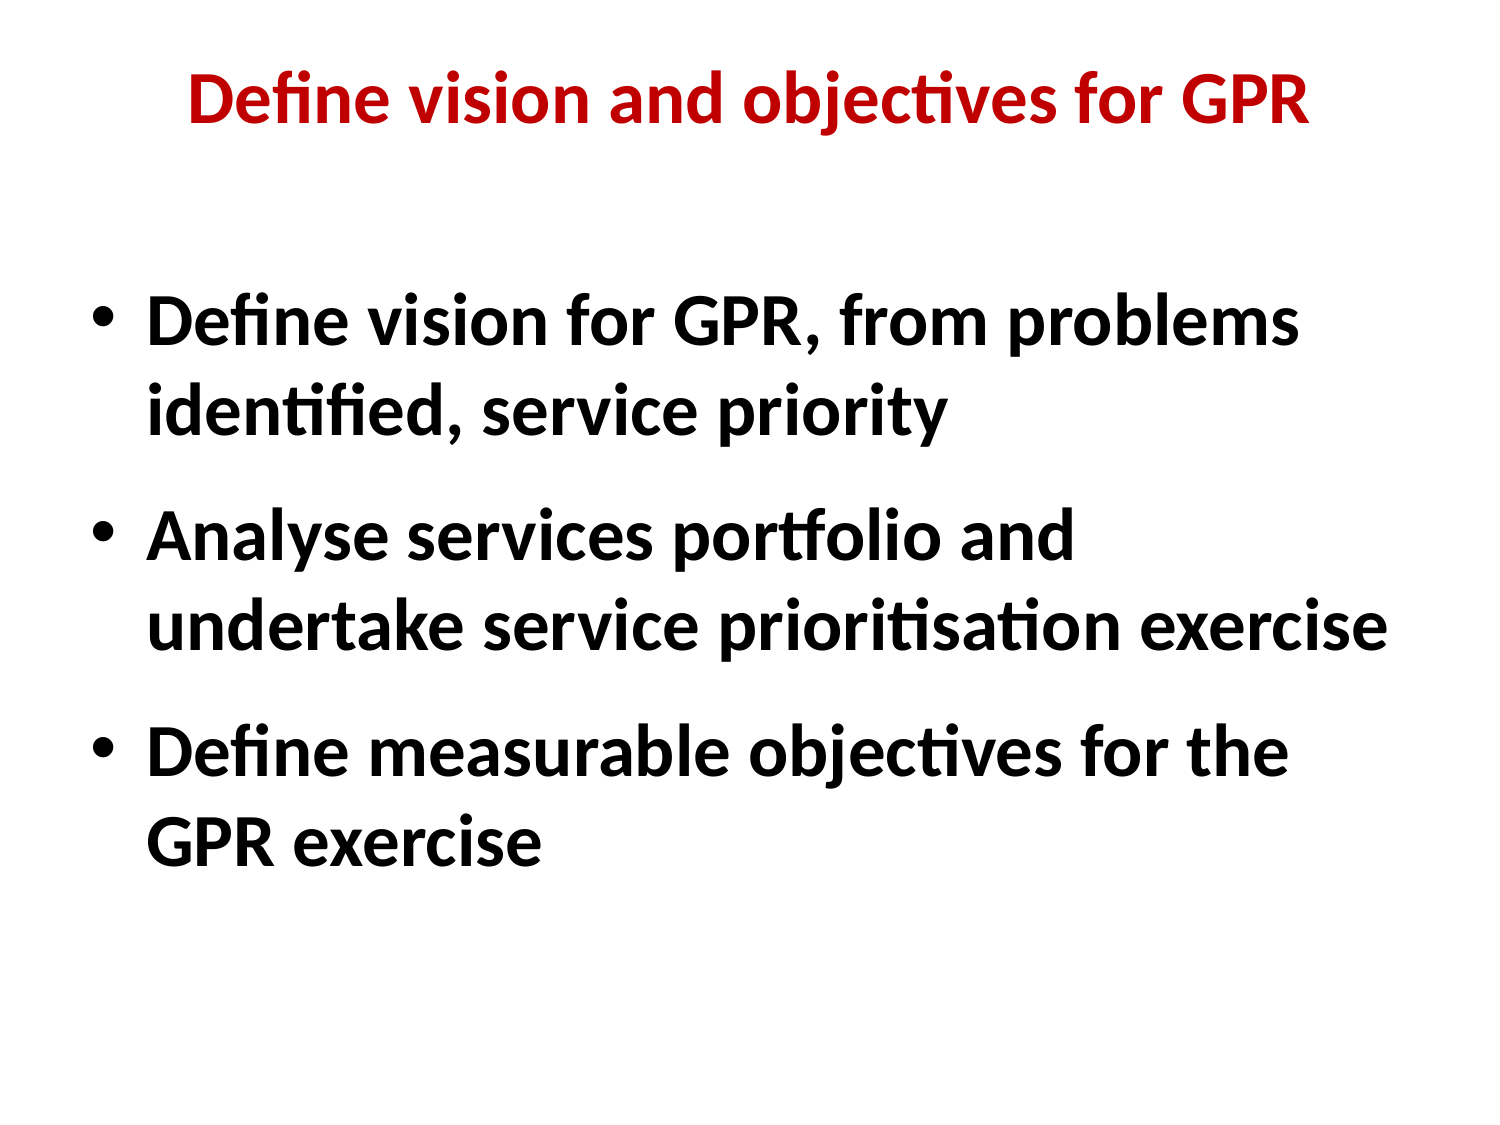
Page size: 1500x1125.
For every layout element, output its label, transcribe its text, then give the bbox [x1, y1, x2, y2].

title Define vision and objectives for GPR [75, 45, 1425, 233]
list Define vision for GPR, from problems identified, service priority Analyse services portfolio and undertake service prioritisation exercise Define measurable objectives for the GPR exercise [75, 262, 1425, 1005]
